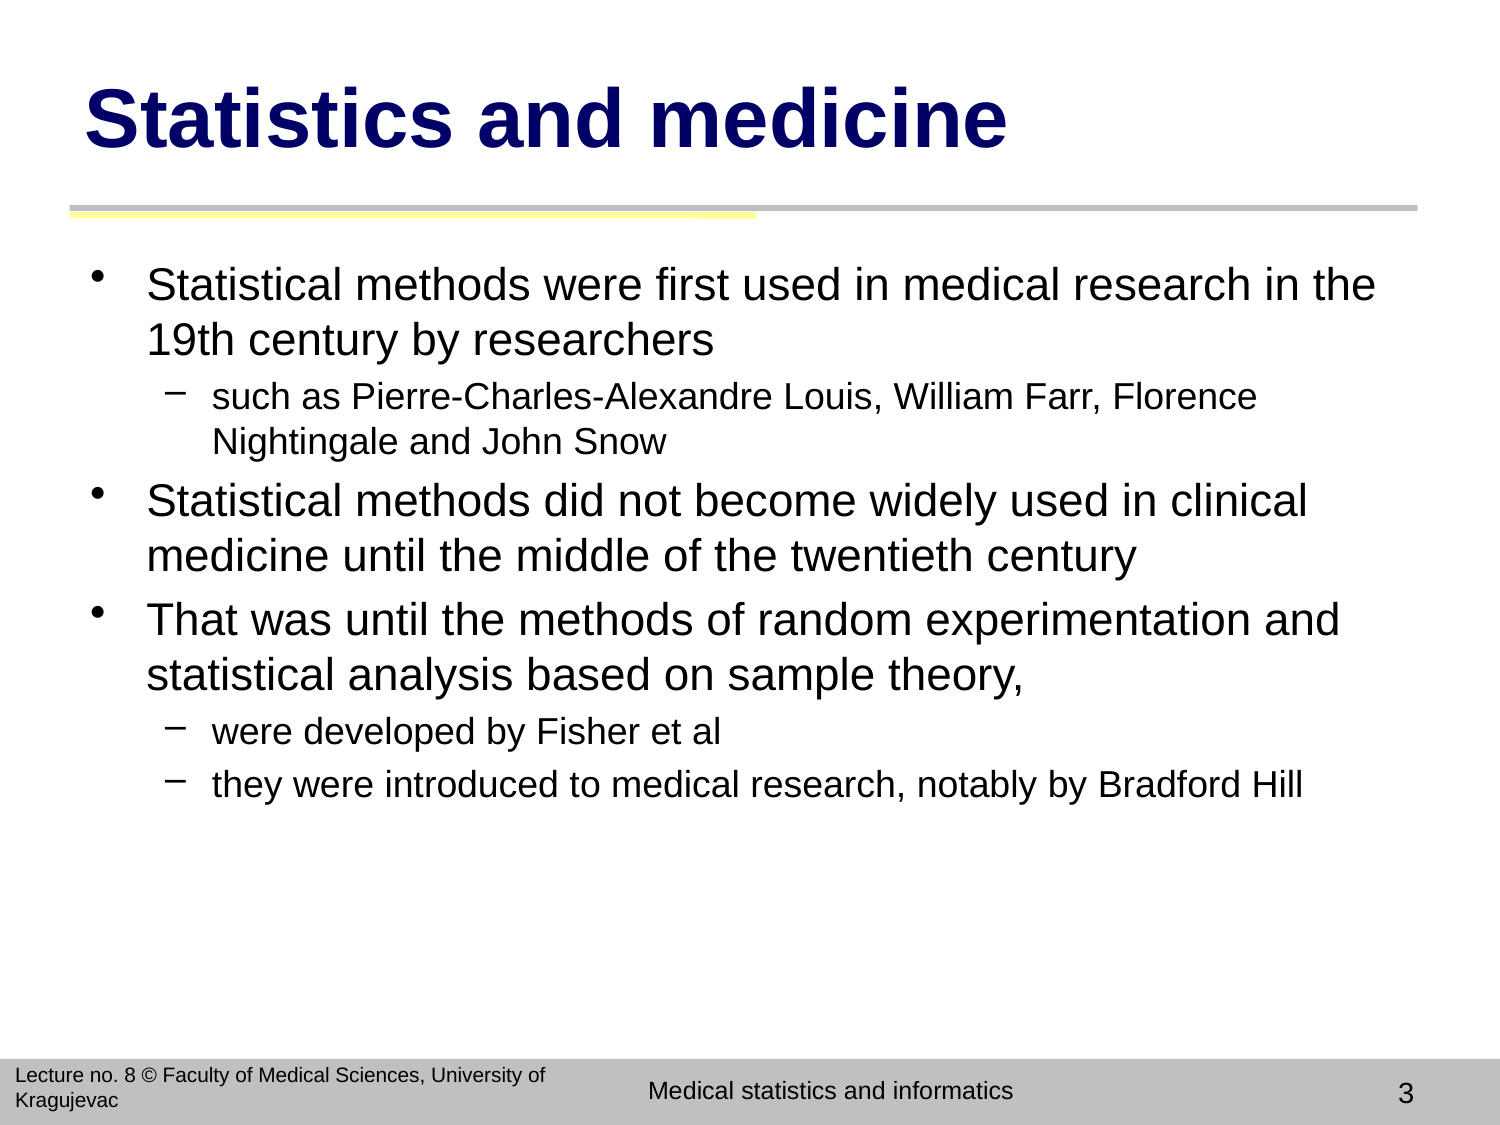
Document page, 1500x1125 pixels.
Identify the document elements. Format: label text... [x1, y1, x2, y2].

slide_number 3 [1164, 1066, 1430, 1125]
list Statistical methods were first used in medical research in the 19th century by researchers such as Pierre-Charles-Alexandre Louis, William Farr, Florence Nightingale and John Snow Statistical methods did not become widely used in clinical medicine until the middle of the twentieth century That was until the methods of random experimentation and statistical analysis based on sample theory, were developed by Fisher et al they were introduced to medical research, notably by Bradford Hill [74, 246, 1426, 1023]
title Statistics and medicine [69, 19, 1426, 208]
footer Medical statistics and informatics [512, 1066, 1151, 1125]
slide_number Lecture no. 8 © Faculty of Medical Sciences, University of Kragujevac [0, 1053, 614, 1108]
